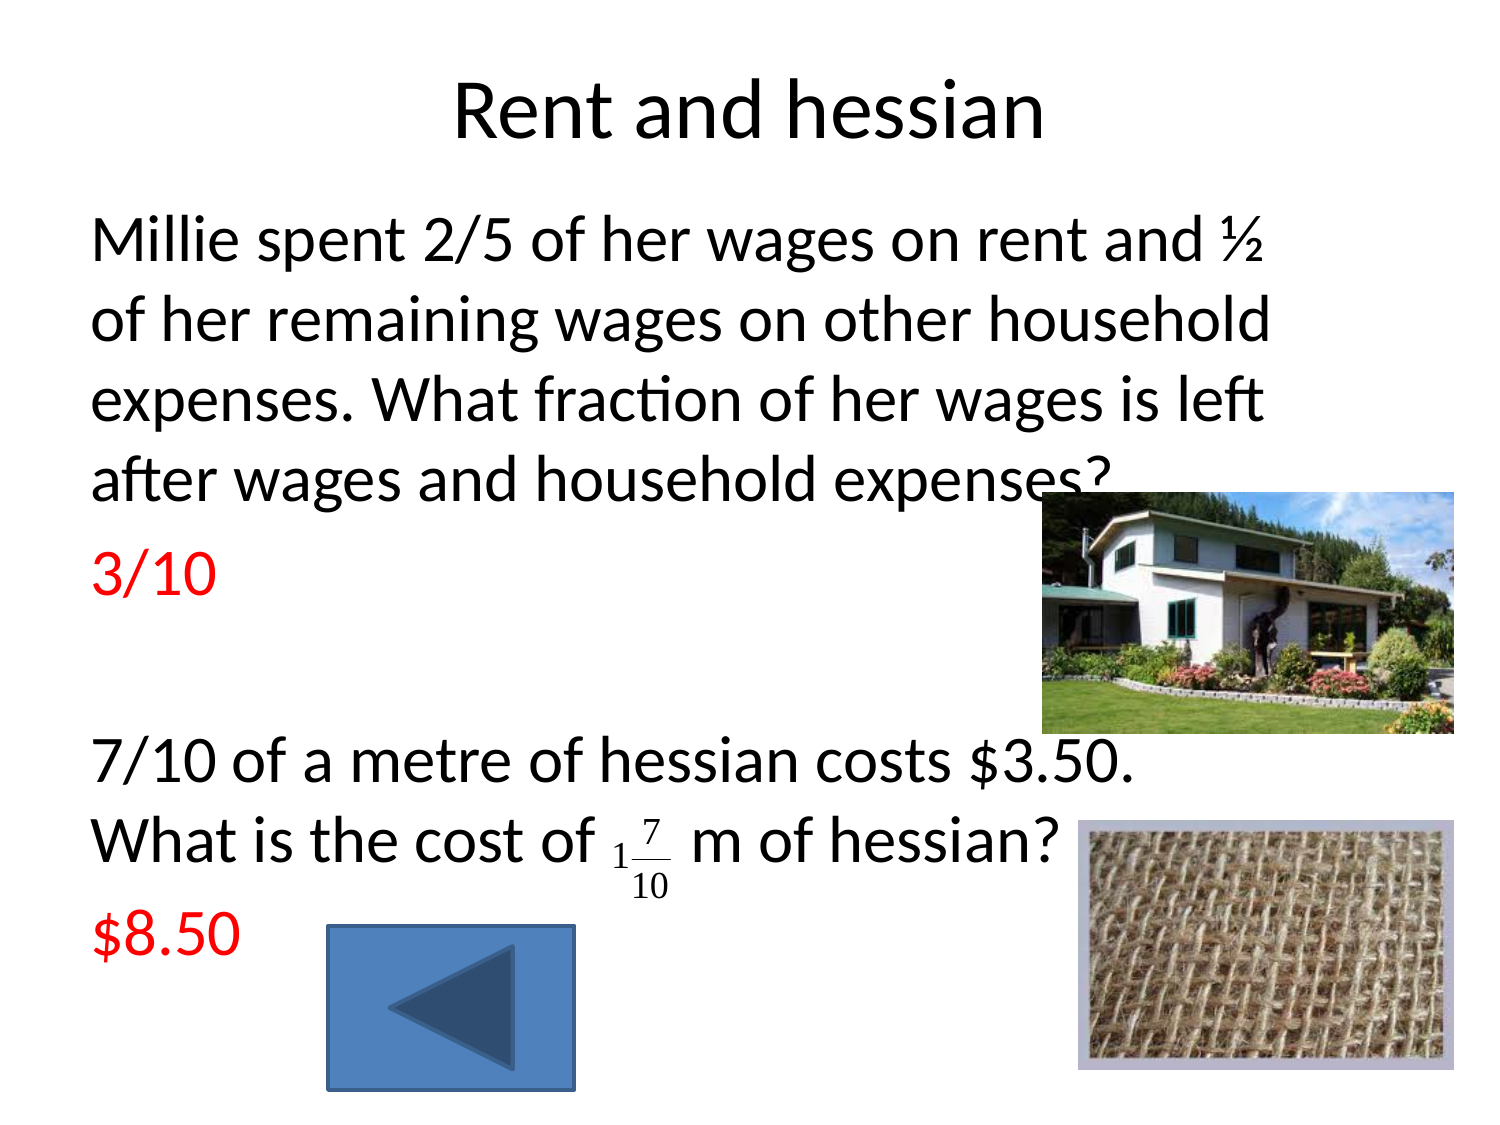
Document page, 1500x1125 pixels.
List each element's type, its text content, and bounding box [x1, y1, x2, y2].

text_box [609, 808, 680, 908]
picture [1042, 491, 1455, 734]
picture [1077, 820, 1454, 1071]
list Millie spent 2/5 of her wages on rent and ½ of her remaining wages on other household expenses. What fraction of her wages is left after wages and household expenses? 3/10 7/10 of a metre of hessian costs $3.50. What is the cost of m of hessian? $8.50 [75, 187, 1289, 1005]
title Rent and hessian [75, 45, 1425, 164]
text_box [326, 924, 576, 1092]
